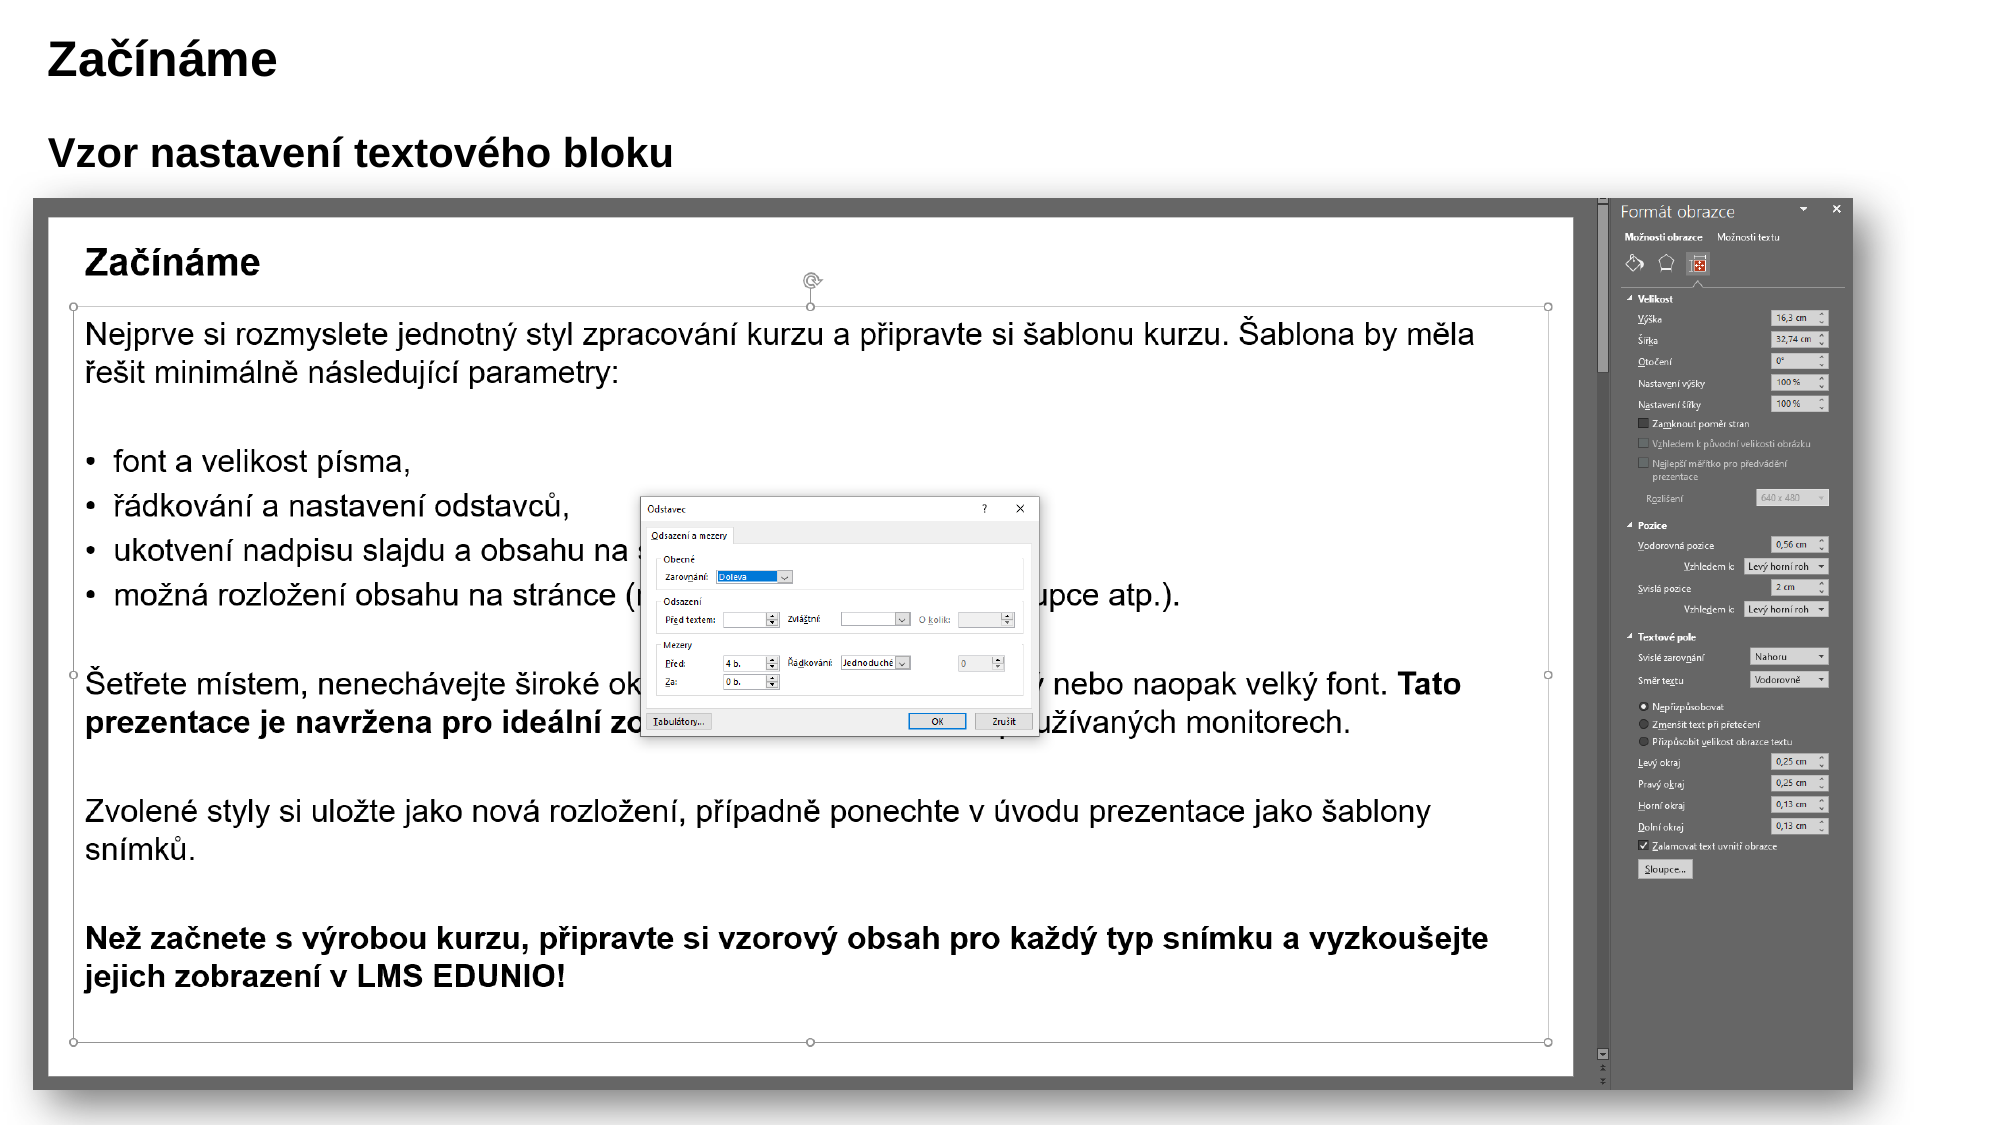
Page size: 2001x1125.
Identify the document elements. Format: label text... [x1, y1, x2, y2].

picture [32, 198, 1853, 1090]
title Začínáme [33, 11, 1967, 110]
list Vzor nastavení textového bloku [33, 118, 1967, 185]
